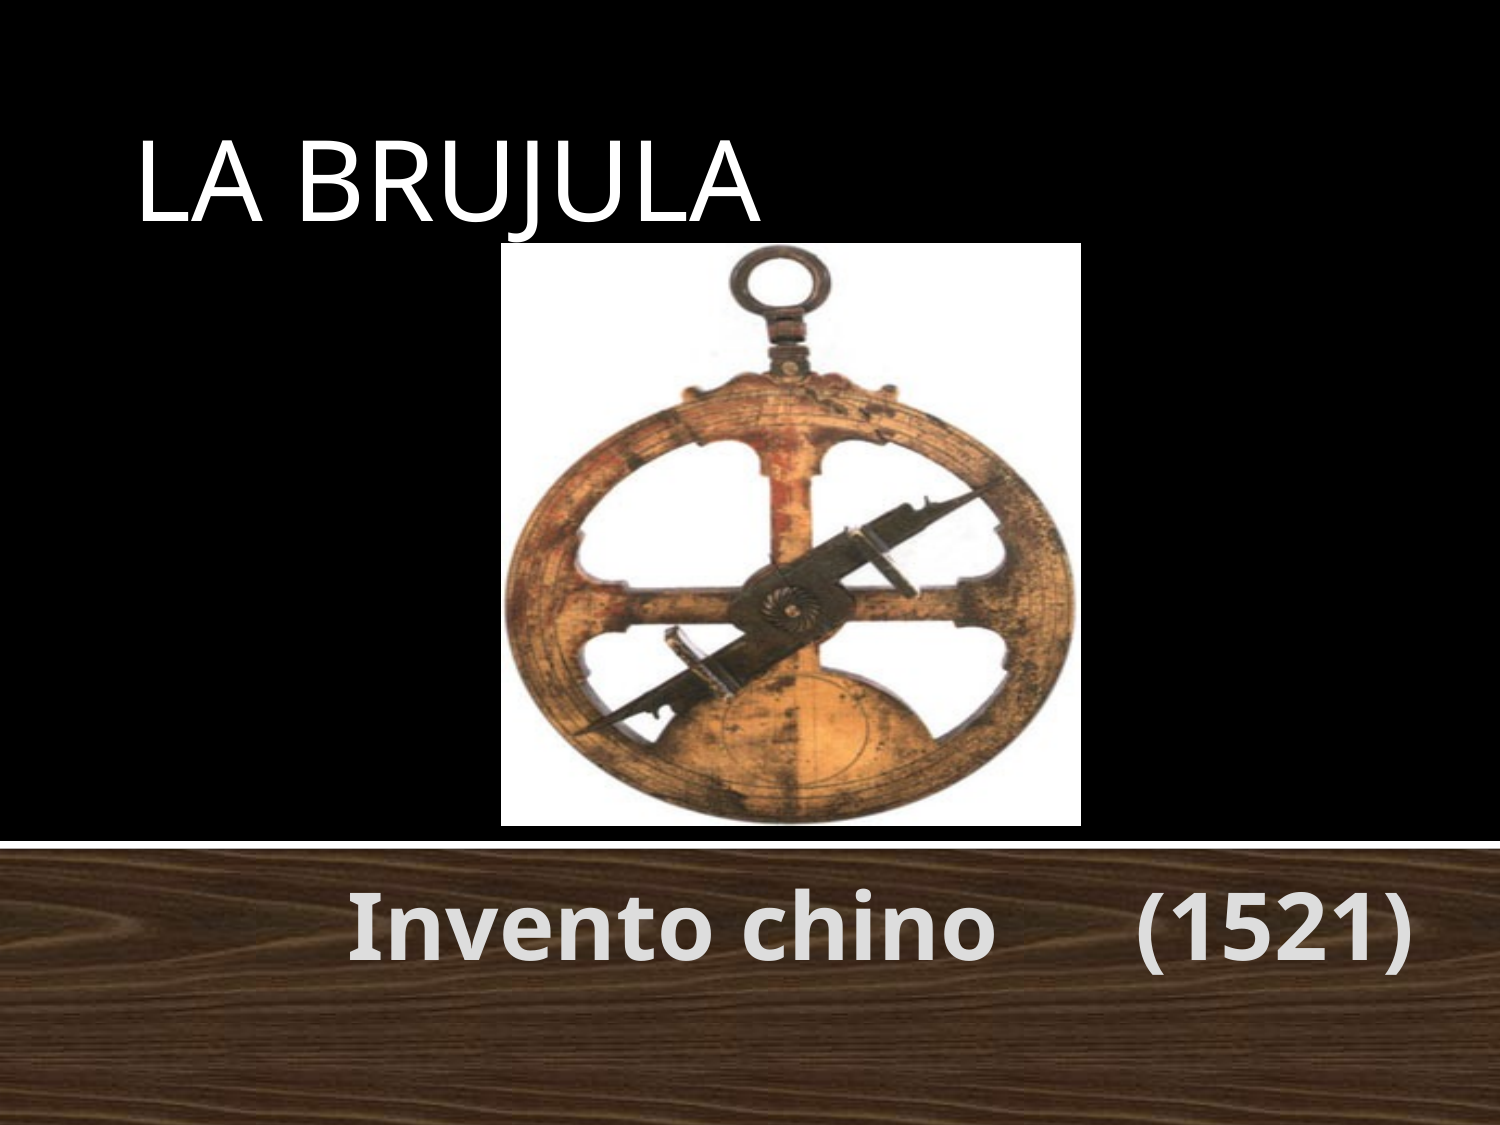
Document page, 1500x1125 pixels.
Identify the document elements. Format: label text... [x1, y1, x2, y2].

title Invento chino (1521) [112, 302, 1438, 1071]
subtitle LA BRUJULA [112, 42, 1438, 244]
picture [501, 243, 1081, 826]
picture [0, 849, 1500, 1125]
